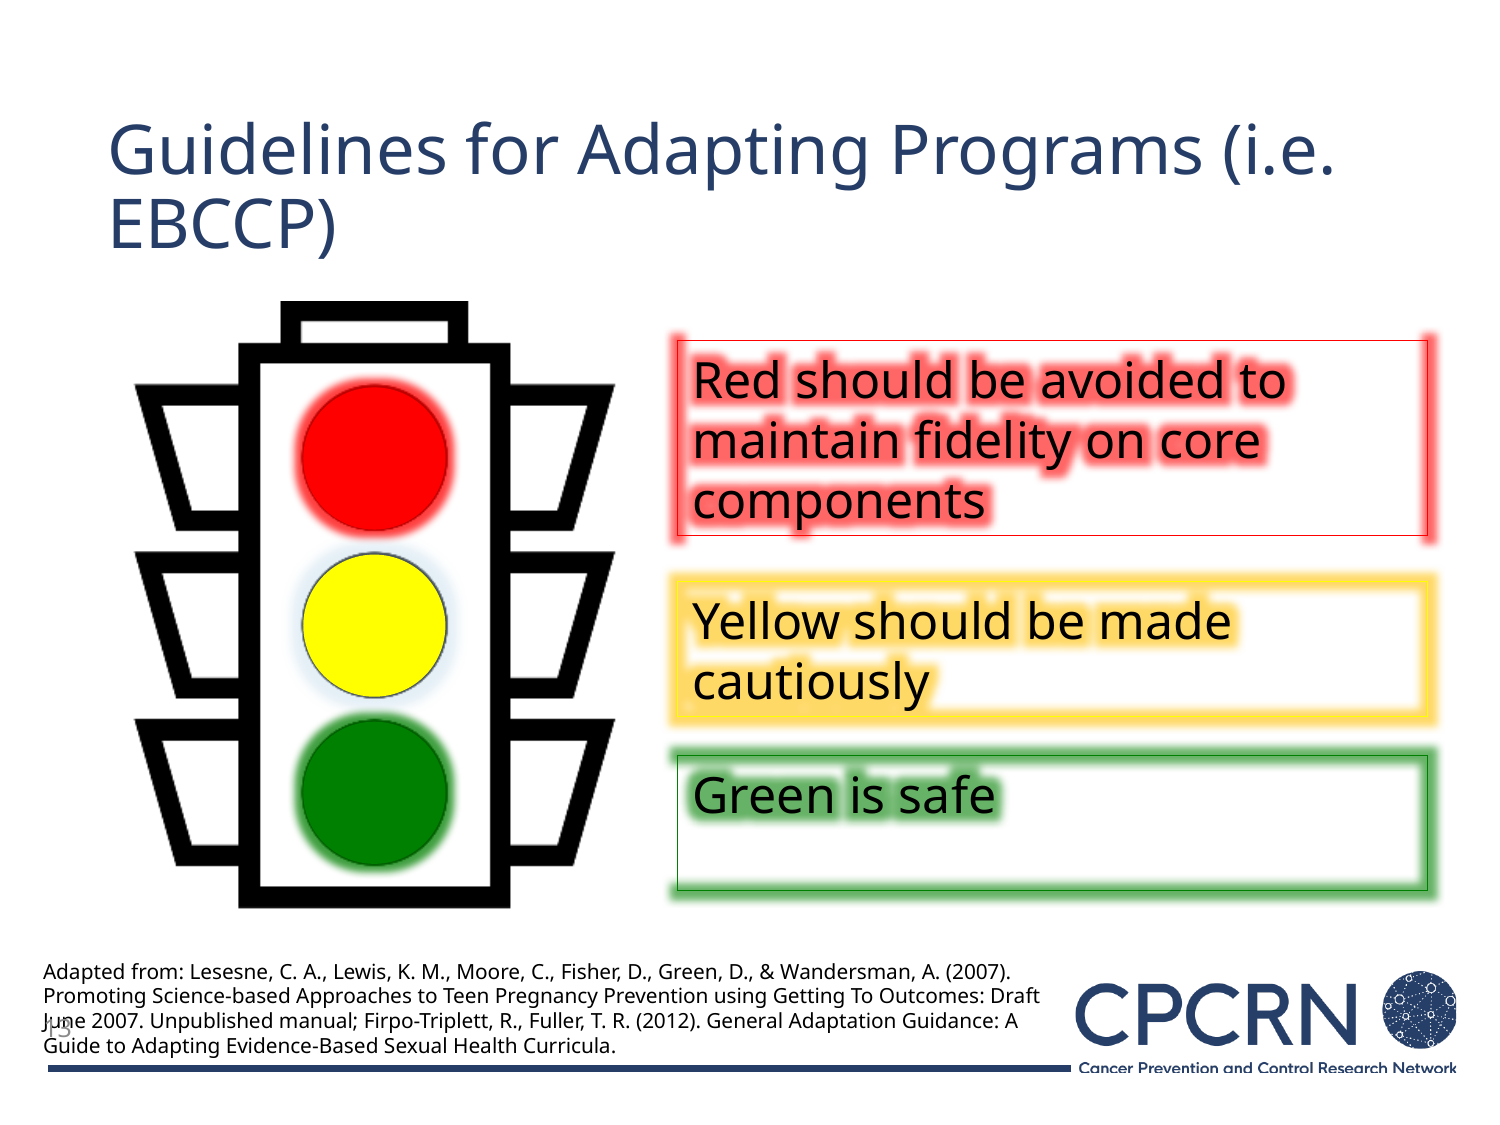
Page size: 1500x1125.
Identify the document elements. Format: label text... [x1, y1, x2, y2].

slide_number 13 [28, 999, 379, 1060]
text_box Yellow should be made cautiously [678, 581, 1428, 717]
text_box Green is safe [678, 755, 1428, 891]
text_box Adapted from: Lesesne, C. A., Lewis, K. M., Moore, C., Fisher, D., Green, D., & Wandersman, A. (2007). Promoting Science-based Approaches to Teen Pregnancy Prevention using Getting To Outcomes: Draft June 2007. Unpublished manual; Firpo-Triplett, R., Fuller, T. R. (2012). General Adaptation Guidance: A Guide to Adapting Evidence-Based Sexual Health Curricula. [28, 950, 1061, 1066]
picture [50, 301, 678, 929]
text_box Red should be avoided to maintain fidelity on core components [678, 340, 1428, 536]
title Guidelines for Adapting Programs (i.e. EBCCP) [92, 70, 1500, 308]
